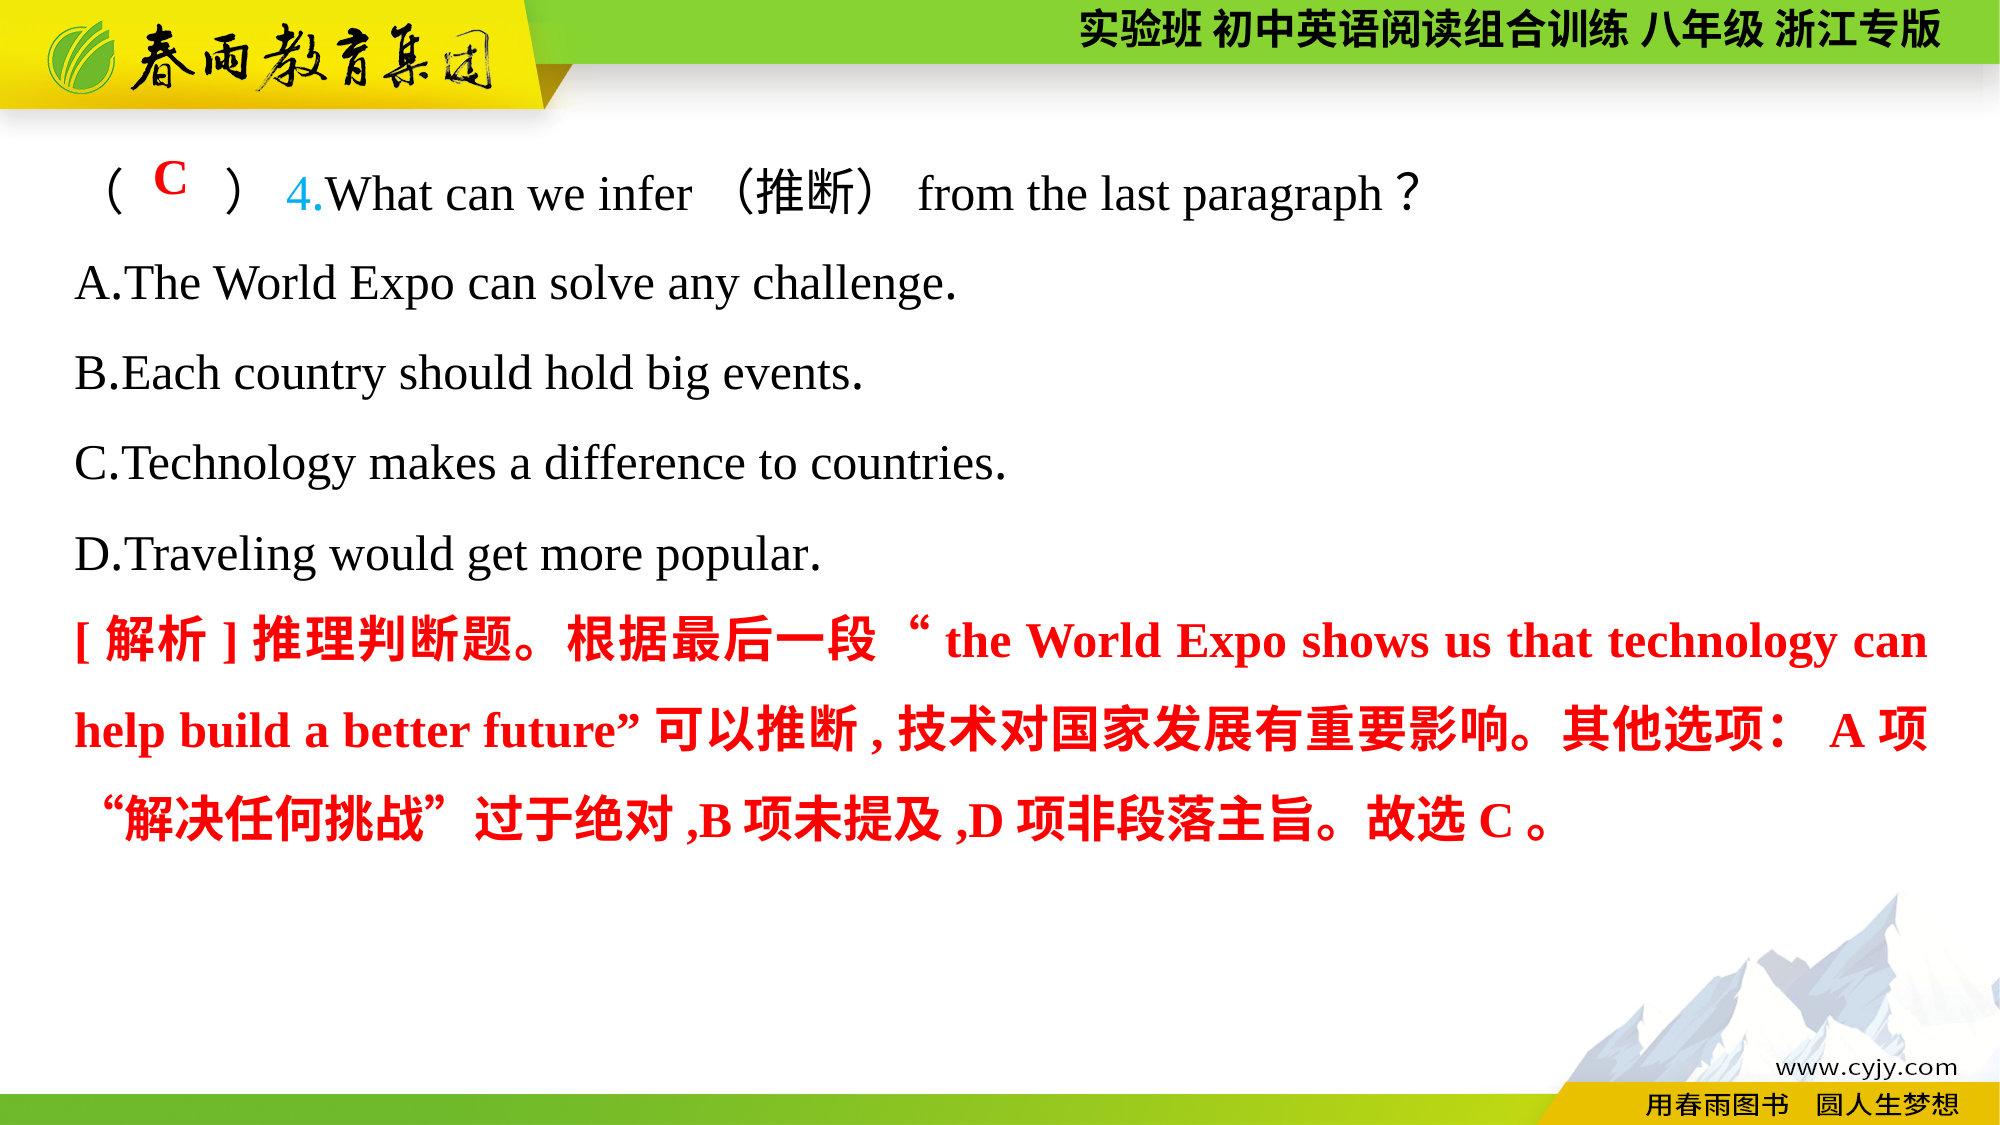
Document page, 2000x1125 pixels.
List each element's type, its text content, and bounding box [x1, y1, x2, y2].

text_box [解析]推理判断题。根据最后一段“the World Expo shows us that technology can help build a better future”可以推断,技术对国家发展有重要影响。其他选项：A项“解决任何挑战”过于绝对,B项未提及,D项非段落主旨。故选C。 [59, 569, 1944, 855]
list （ ）4.What can we infer（推断）from the last paragraph？ A.The World Expo can solve any challenge. B.Each country should hold big events. C.Technology makes a difference to countries. D.Traveling would get more popular. [59, 122, 1944, 569]
text_box C [138, 137, 204, 212]
picture [0, 0, 2000, 1125]
